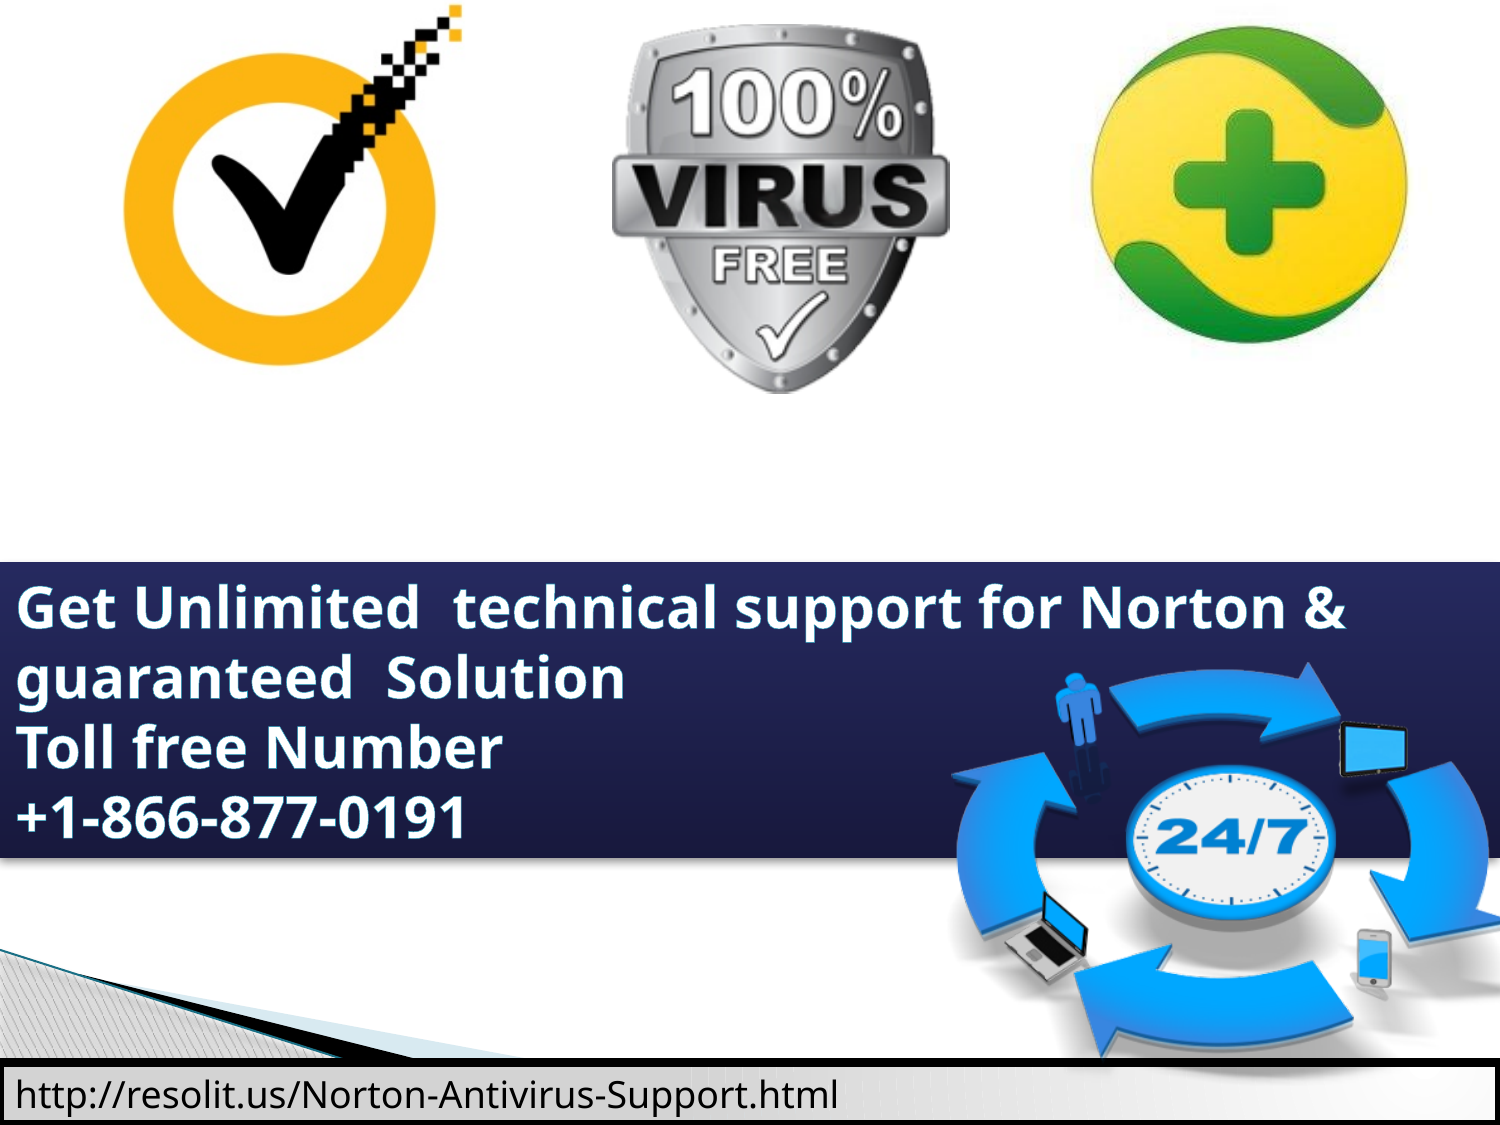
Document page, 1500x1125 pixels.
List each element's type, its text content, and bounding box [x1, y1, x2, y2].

picture [999, 0, 1500, 369]
picture [0, 0, 563, 376]
picture [612, 24, 951, 394]
text_box Get Unlimited technical support for Norton & guaranteed Solution Toll free Number +1-866-877-0191 [0, 562, 1500, 858]
text_box http://resolit.us/Norton-Antivirus-Support.html [0, 1058, 918, 1125]
picture [924, 662, 1500, 1125]
